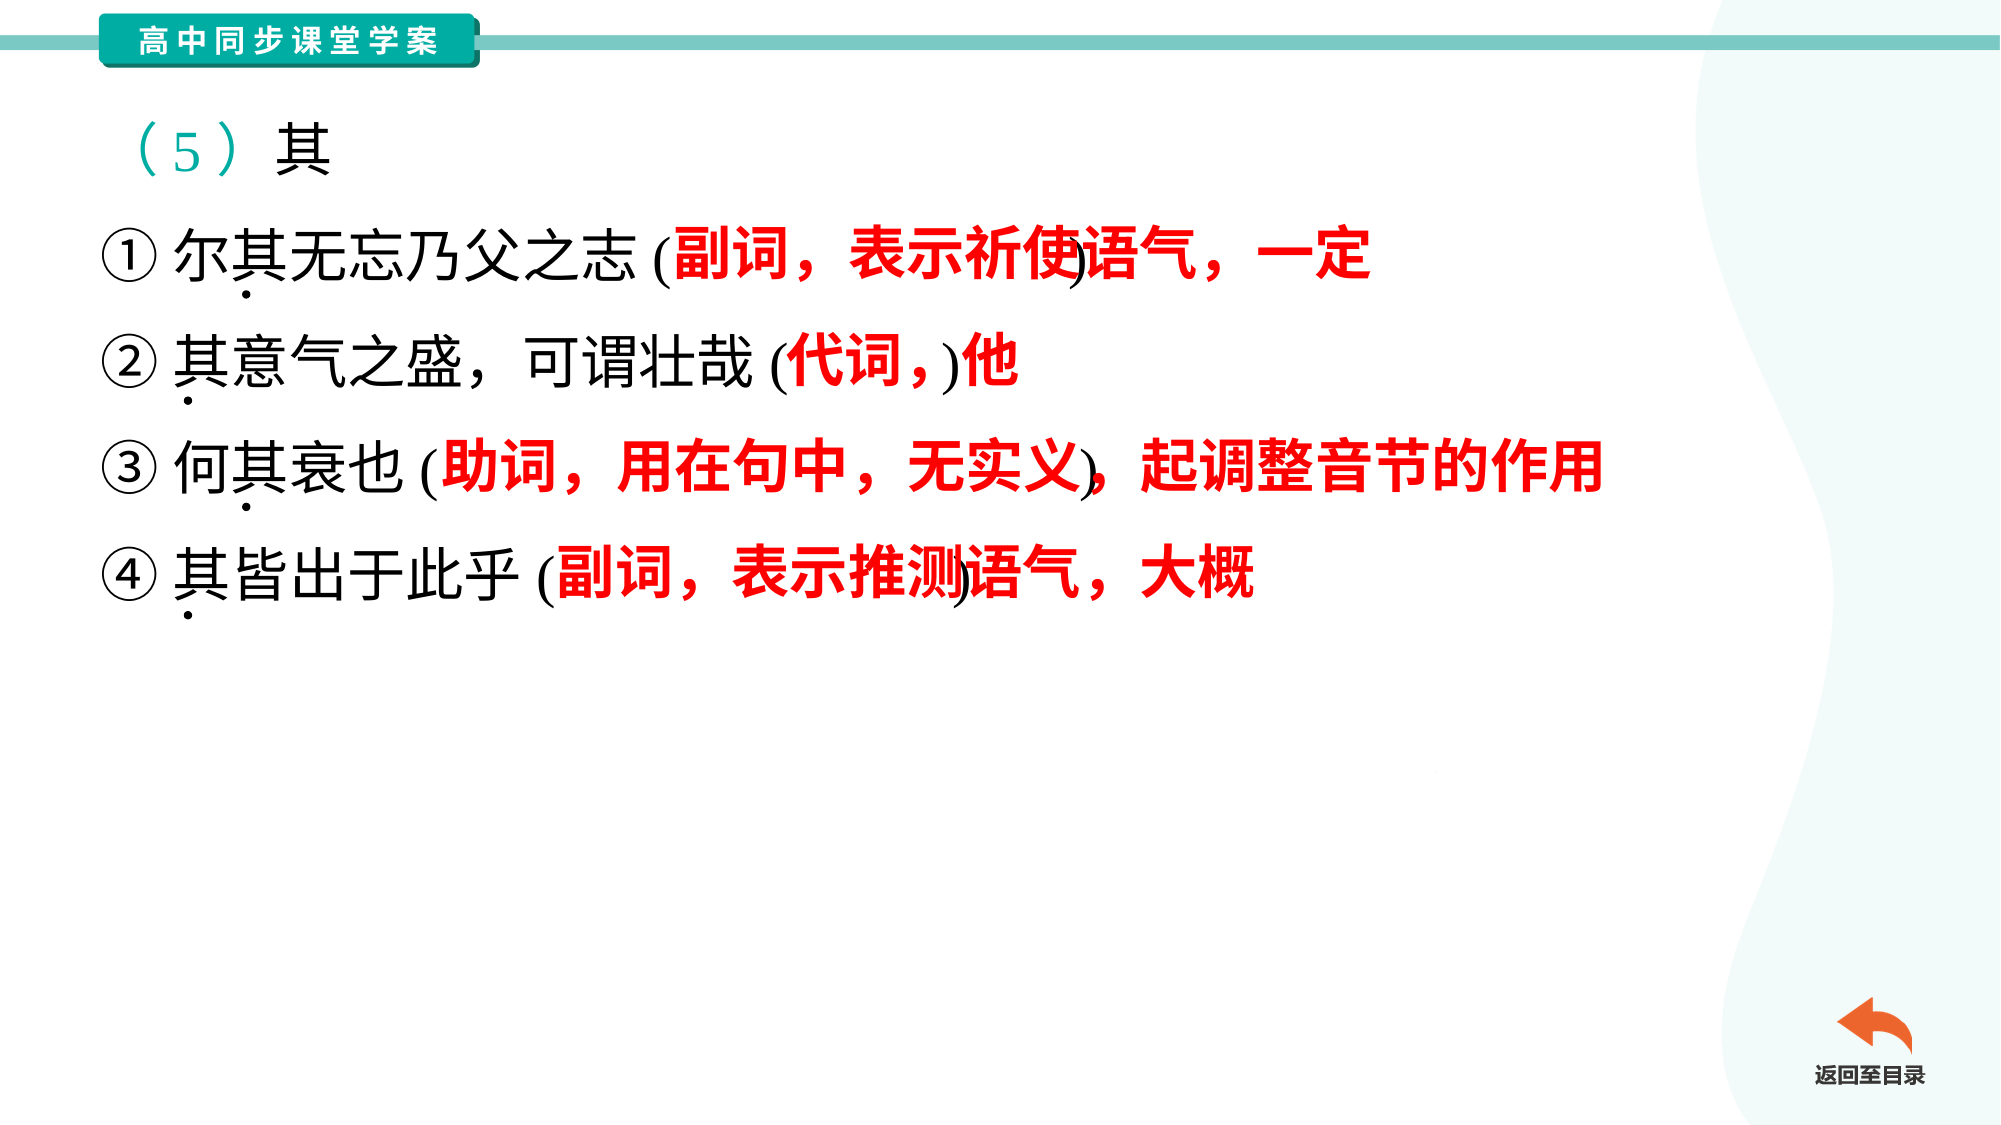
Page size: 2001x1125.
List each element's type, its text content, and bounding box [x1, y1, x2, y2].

text_box 副词，表示推测语气，大概 [533, 503, 1279, 606]
text_box [183, 396, 193, 405]
text_box 代词，他 [764, 290, 1042, 393]
text_box （5）其 ①尔其无忘乃父之志( ) ②其意气之盛，可谓壮哉( ) ③何其衰也( ) ④其皆出于此乎( ) [100, 76, 1899, 608]
text_box 副词，表示祈使语气，一定 [650, 184, 1396, 287]
text_box 助词，用在句中，无实义，起调整音节的作用 [416, 396, 1632, 499]
text_box [242, 290, 251, 299]
text_box [242, 502, 251, 512]
text_box [183, 611, 193, 620]
picture [0, 0, 2000, 1125]
